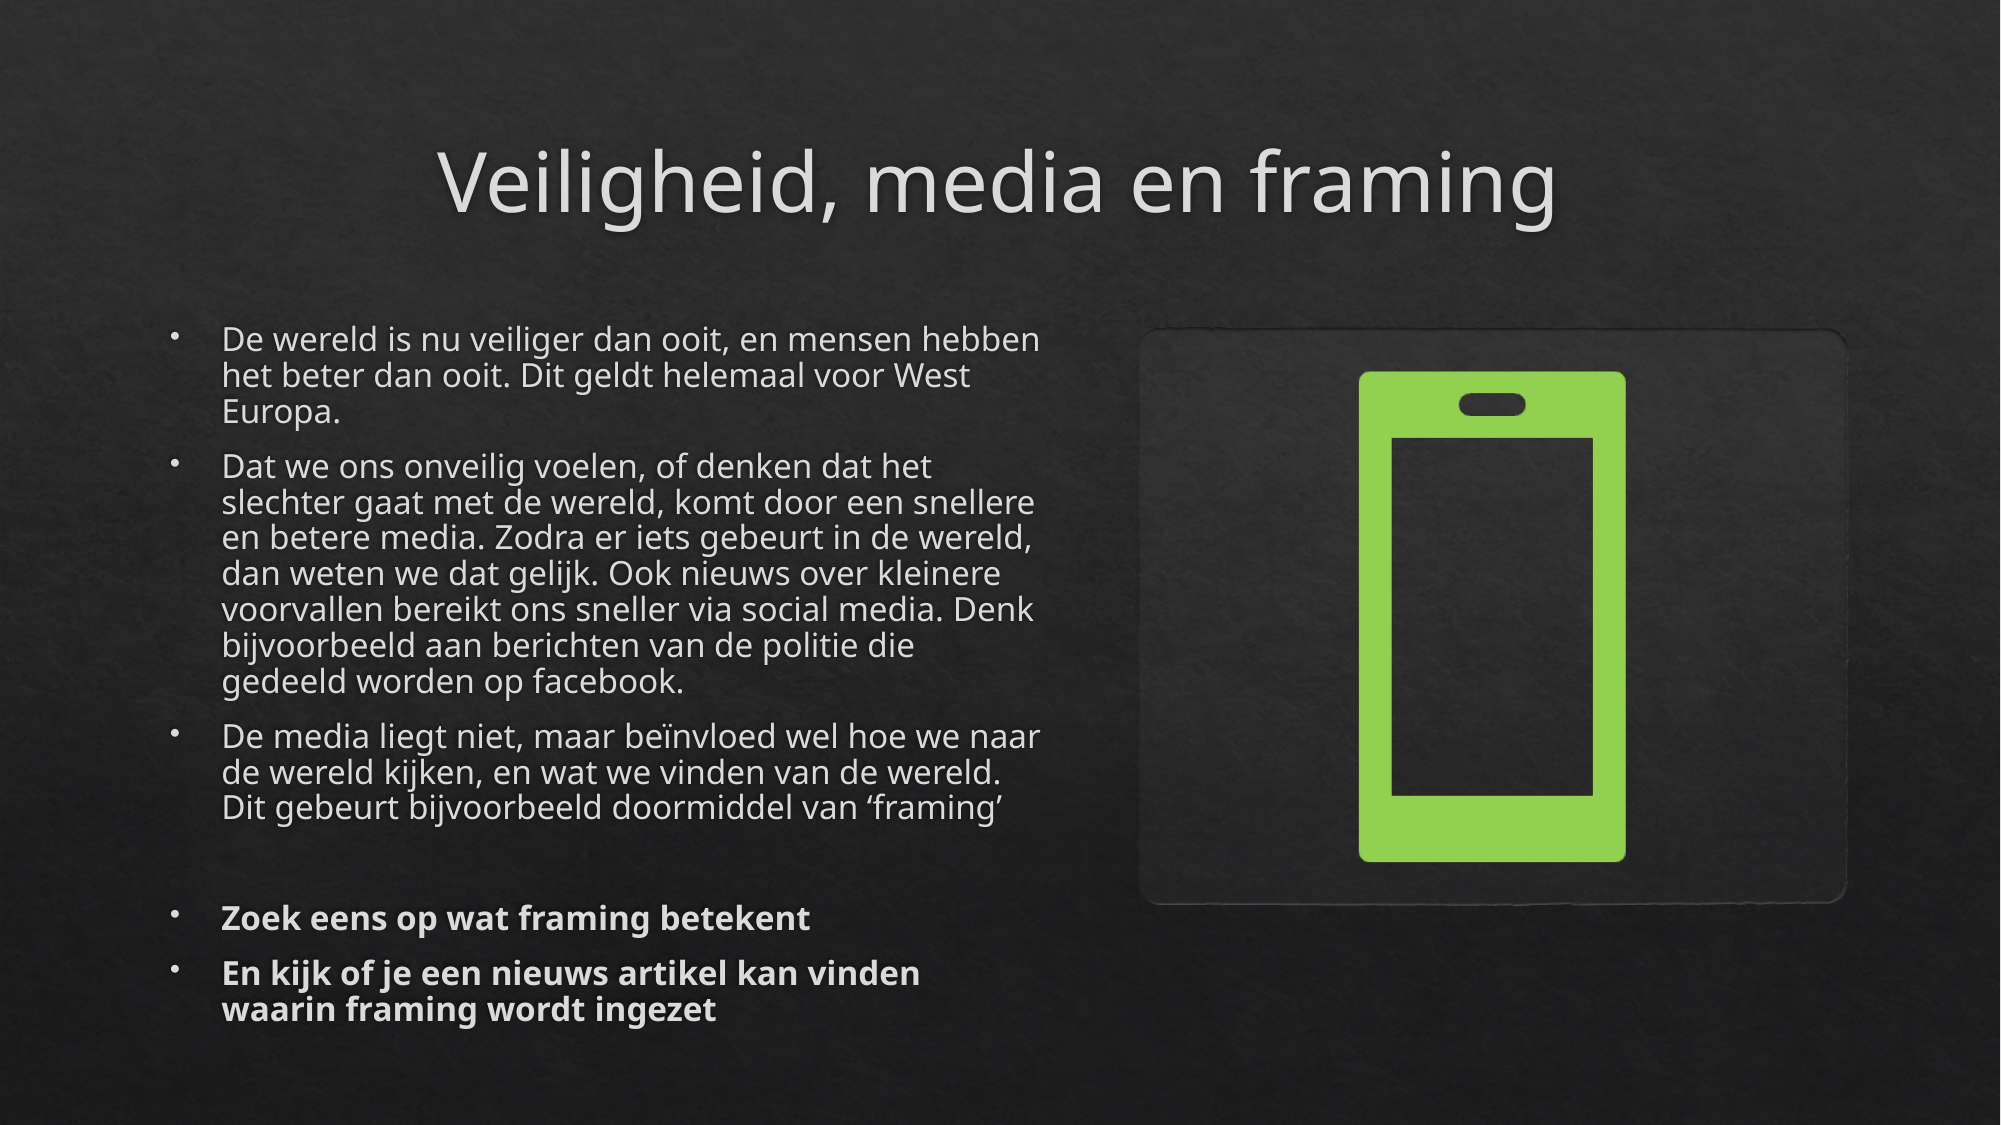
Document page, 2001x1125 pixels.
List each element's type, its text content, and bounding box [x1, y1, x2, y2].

list De wereld is nu veiliger dan ooit, en mensen hebben het beter dan ooit. Dit geldt helemaal voor West Europa. Dat we ons onveilig voelen, of denken dat het slechter gaat met de wereld, komt door een snellere en betere media. Zodra er iets gebeurt in de wereld, dan weten we dat gelijk. Ook nieuws over kleinere voorvallen bereikt ons sneller via social media. Denk bijvoorbeeld aan berichten van de politie die gedeeld worden op facebook. De media liegt niet, maar beïnvloed wel hoe we naar de wereld kijken, en wat we vinden van de wereld. Dit gebeurt bijvoorbeeld doormiddel van ‘framing’ Zoek eens op wat framing betekent En kijk of je een nieuws artikel kan vinden waarin framing wordt ingezet [149, 284, 1060, 1067]
picture [1137, 327, 1849, 906]
title Veiligheid, media en framing [149, 99, 1849, 260]
